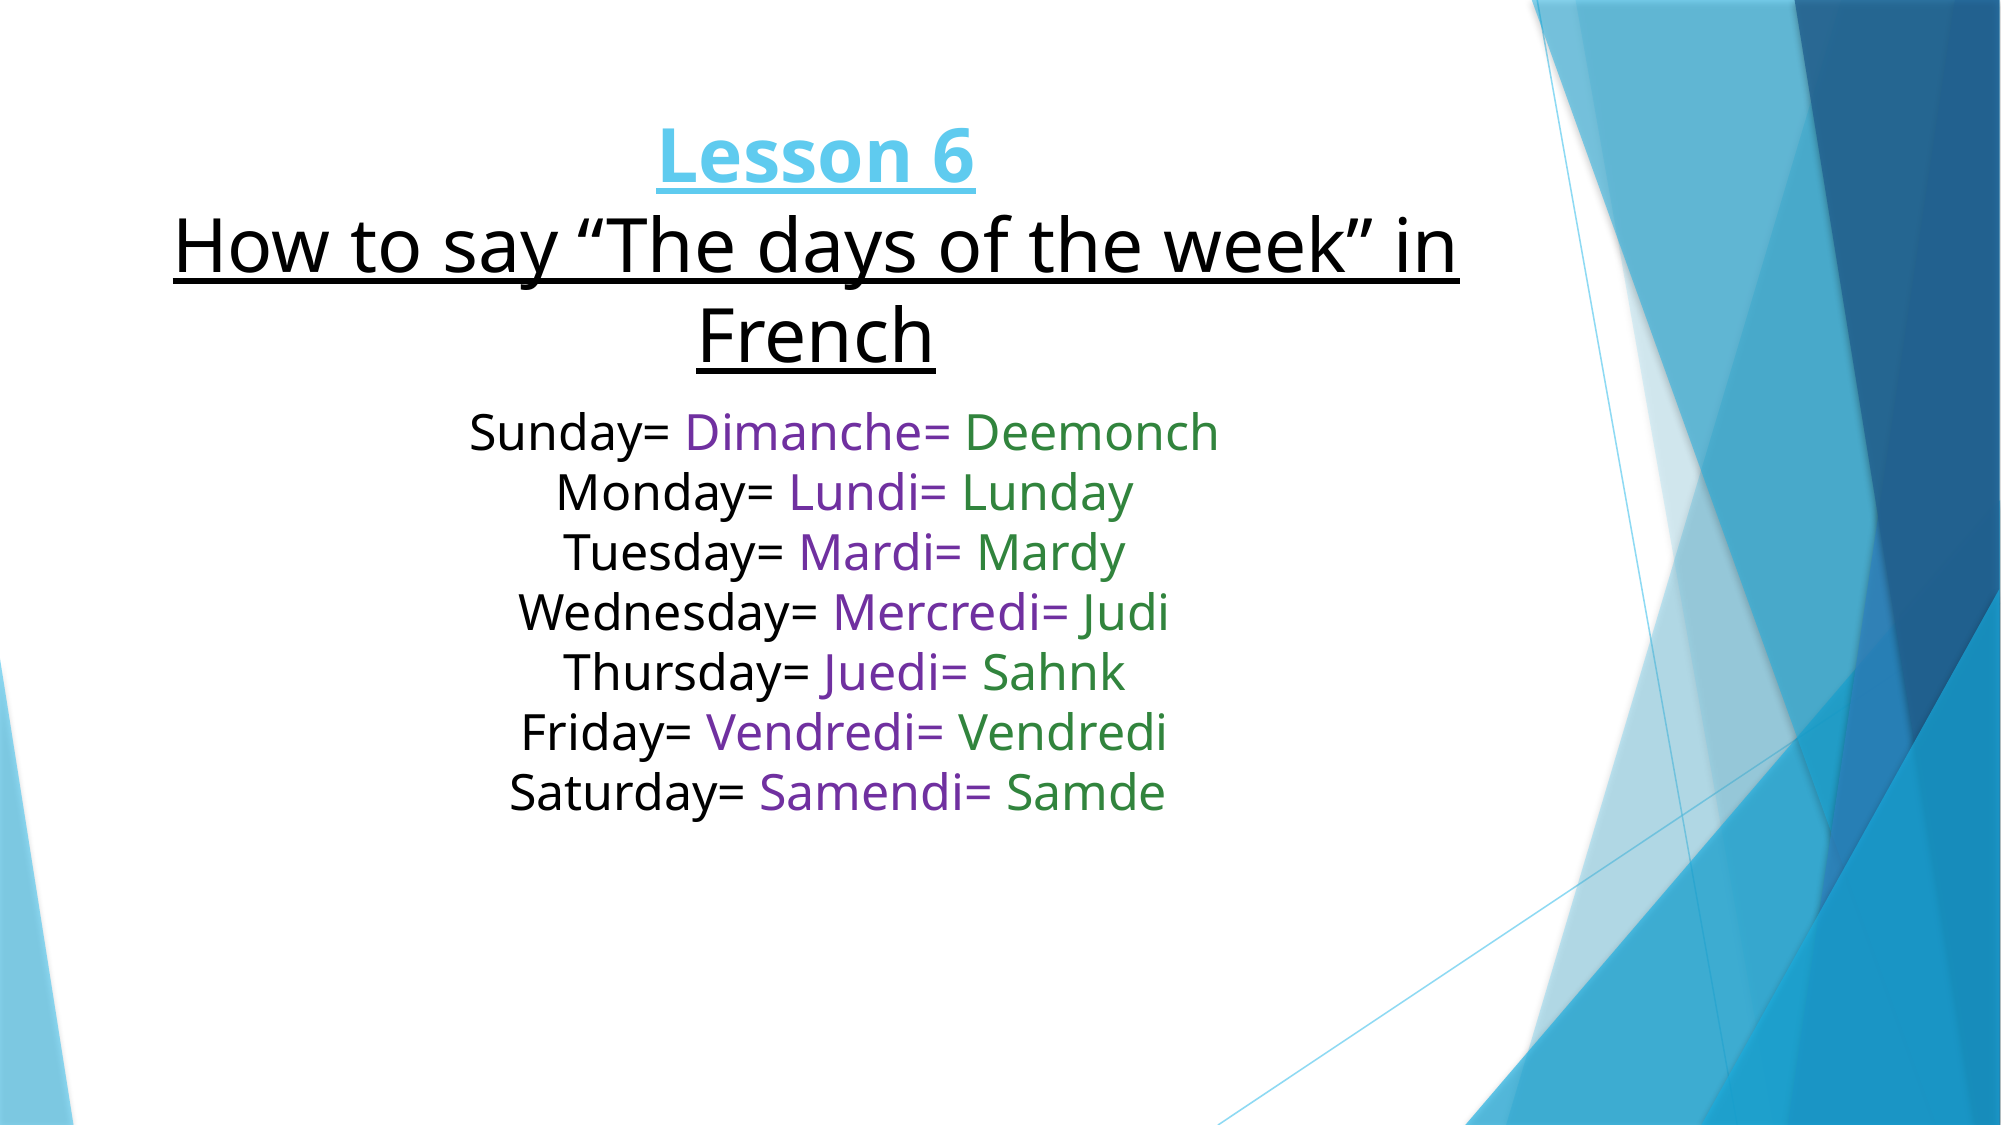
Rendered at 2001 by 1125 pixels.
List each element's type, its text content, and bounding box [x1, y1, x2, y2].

title Lesson 6 How to say “The days of the week” in French [111, 99, 1522, 1066]
text_box Sunday= Dimanche= Deemonch Monday= Lundi= Lunday Tuesday= Mardi= Mardy Wednesday= Mercredi= Judi Thursday= Juedi= Sahnk Friday= Vendredi= Vendredi Saturday= Samendi= Samde [344, 393, 1345, 829]
